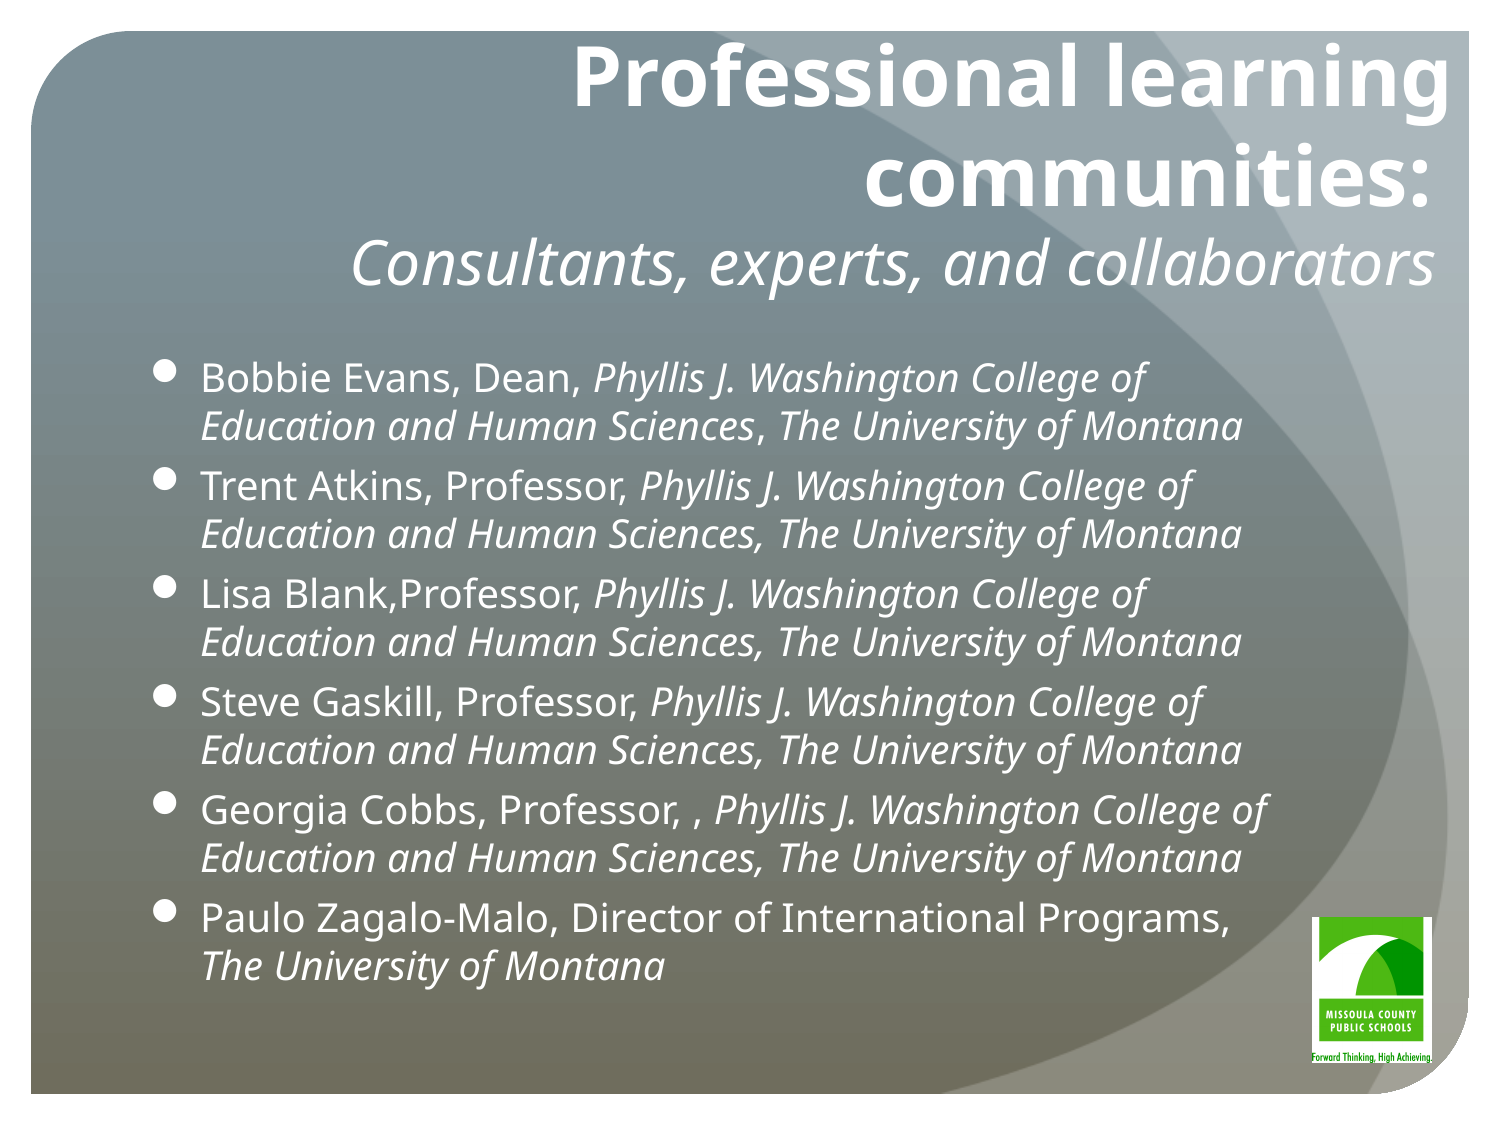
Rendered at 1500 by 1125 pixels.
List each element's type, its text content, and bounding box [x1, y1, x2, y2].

picture [24, 30, 1473, 1094]
list Bobbie Evans, Dean, Phyllis J. Washington College of Education and Human Sciences, The University of Montana Trent Atkins, Professor, Phyllis J. Washington College of Education and Human Sciences, The University of Montana Lisa Blank,Professor, Phyllis J. Washington College of Education and Human Sciences, The University of Montana Steve Gaskill, Professor, Phyllis J. Washington College of Education and Human Sciences, The University of Montana Georgia Cobbs, Professor, , Phyllis J. Washington College of Education and Human Sciences, The University of Montana Paulo Zagalo-Malo, Director of International Programs, The University of Montana [86, 344, 1284, 1036]
title Professional learning communities: Consultants, experts, and collaborators [0, 62, 1470, 306]
